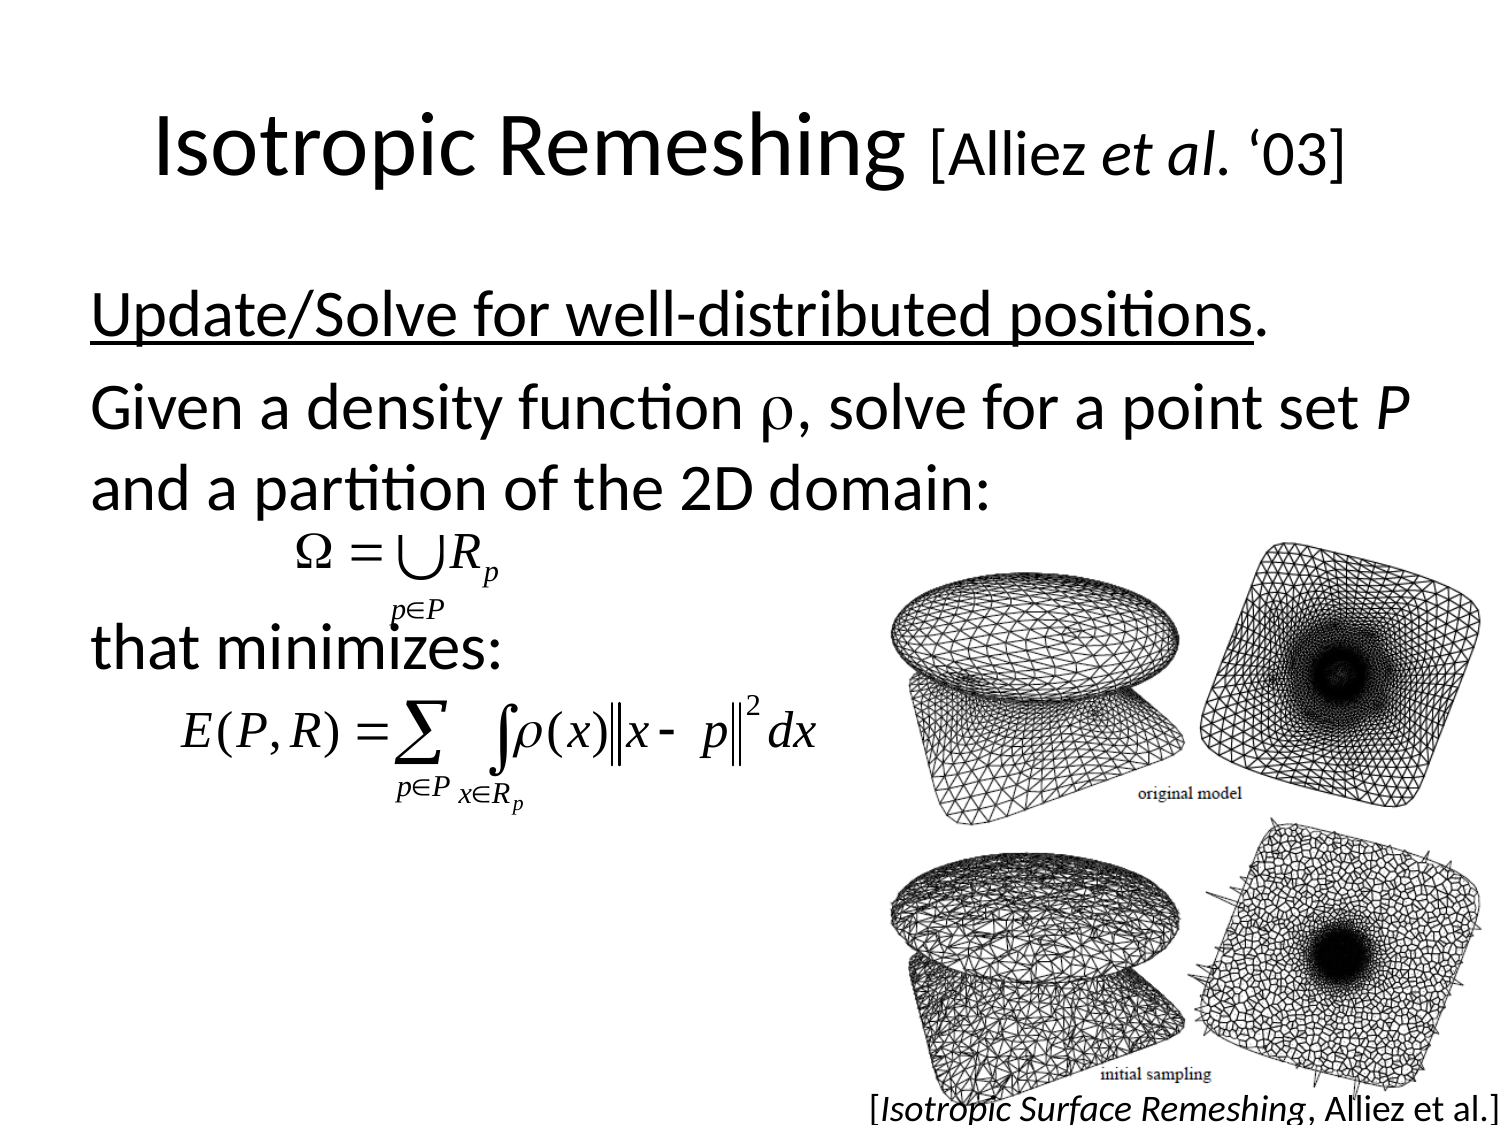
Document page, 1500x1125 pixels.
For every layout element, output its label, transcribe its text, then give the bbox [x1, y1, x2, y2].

list Update/Solve for well-distributed positions. Given a density function , solve for a point set P and a partition of the 2D domain: that minimizes: [75, 262, 1425, 1125]
text_box [Isotropic Surface Remeshing, Alliez et al.] [853, 1076, 1500, 1125]
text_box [287, 512, 513, 639]
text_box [171, 681, 826, 826]
title Isotropic Remeshing [Alliez et al. ‘03] [75, 45, 1425, 233]
picture [876, 524, 1500, 1113]
